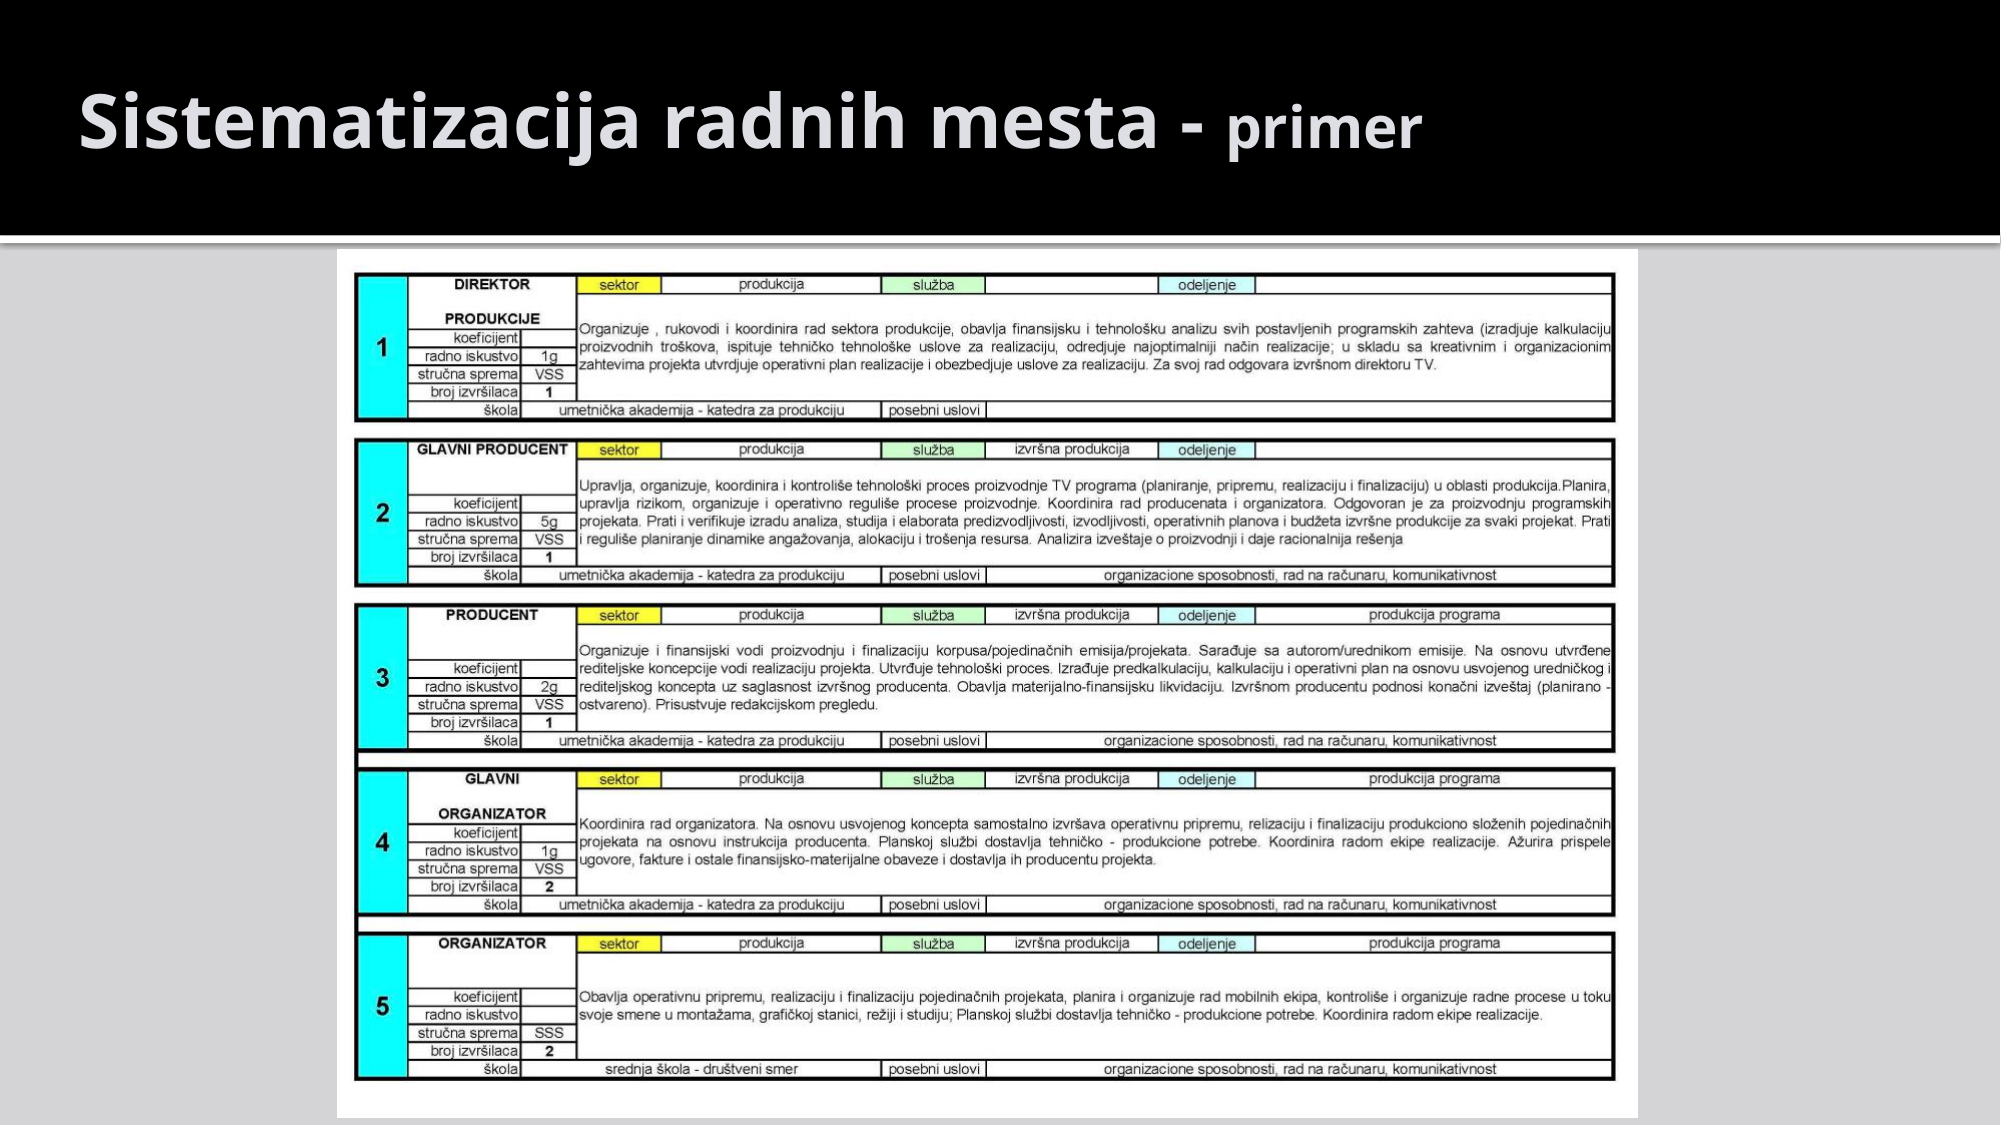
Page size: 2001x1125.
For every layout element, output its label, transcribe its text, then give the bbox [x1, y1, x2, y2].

picture [337, 249, 1638, 1118]
list [262, 237, 1725, 1125]
text_box Sistematizacija radnih mesta - primer [24, 12, 1650, 225]
